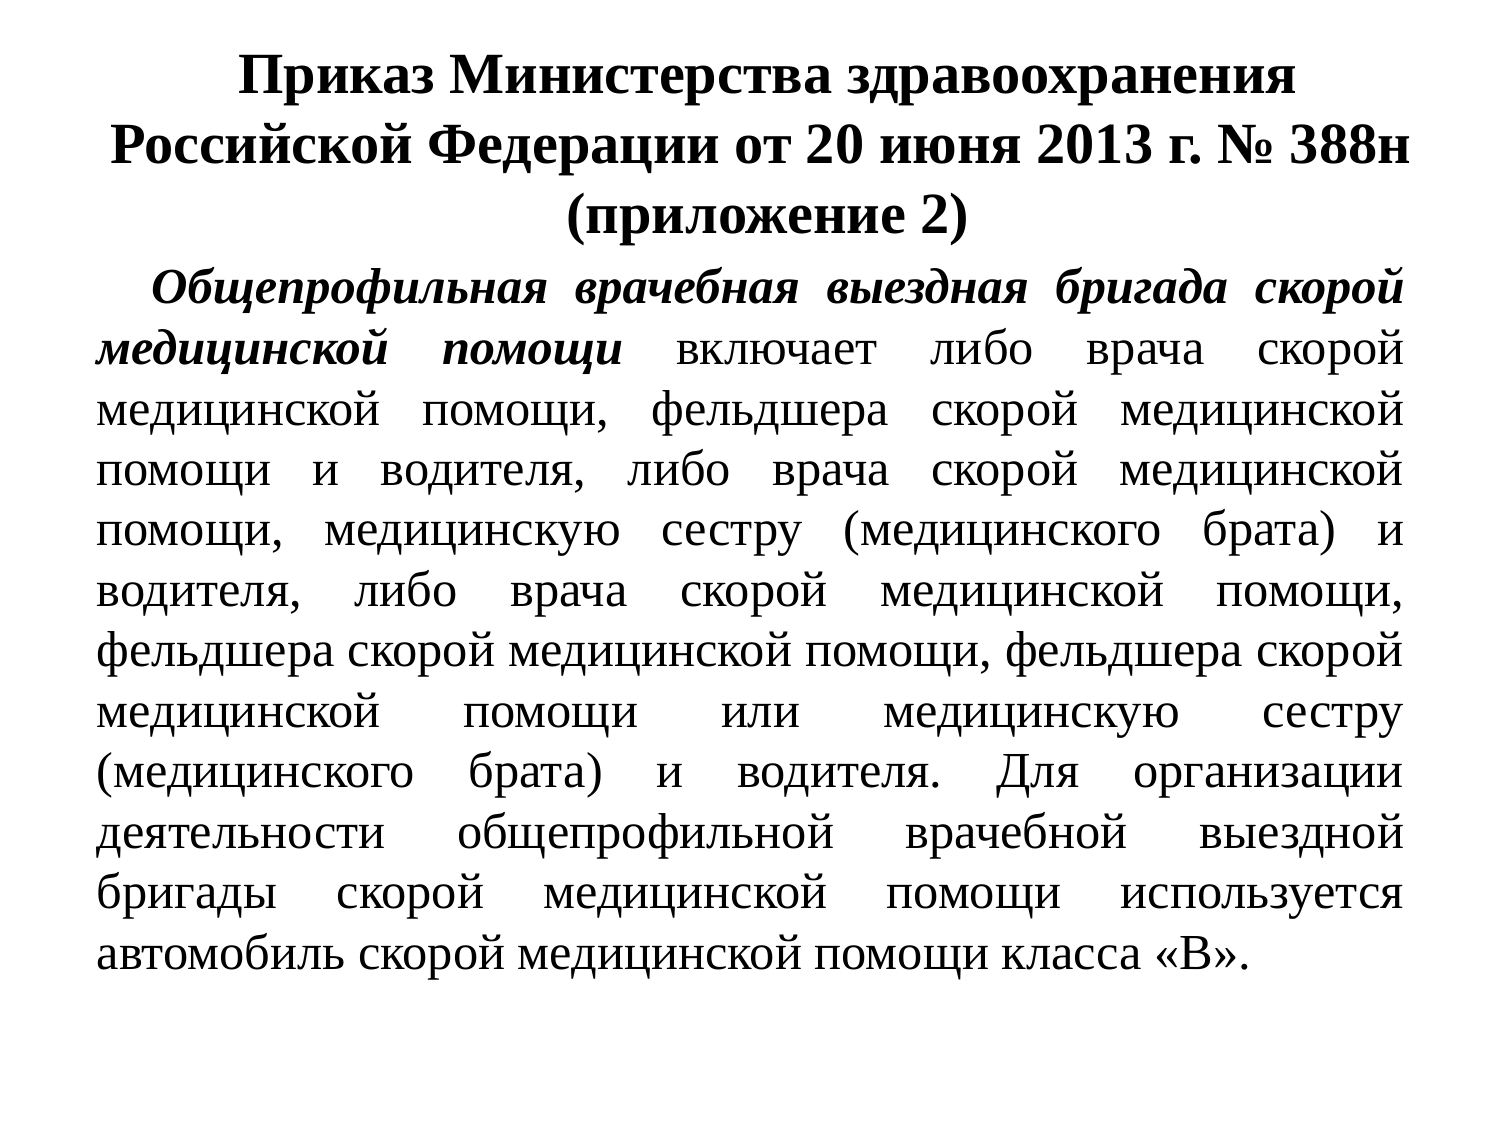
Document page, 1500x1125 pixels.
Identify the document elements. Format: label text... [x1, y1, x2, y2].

list Общепрофильная врачебная выездная бригада скорой медицинской помощи включает либо врача скорой медицинской помощи, фельдшера скорой медицинской помощи и водителя, либо врача скорой медицинской помощи, медицинскую сестру (медицинского брата) и водителя, либо врача скорой медицинской помощи, фельдшера скорой медицинской помощи, фельдшера скорой медицинской помощи или медицинскую сестру (медицинского брата) и водителя. Для организации деятельности общепрофильной врачебной выездной бригады скорой медицинской помощи используется автомобиль скорой медицинской помощи класса «B». [29, 246, 1421, 989]
title Приказ Министерства здравоохранения Российской Федерации от 20 июня 2013 г. № 388н (приложение 2) [76, 46, 1459, 235]
